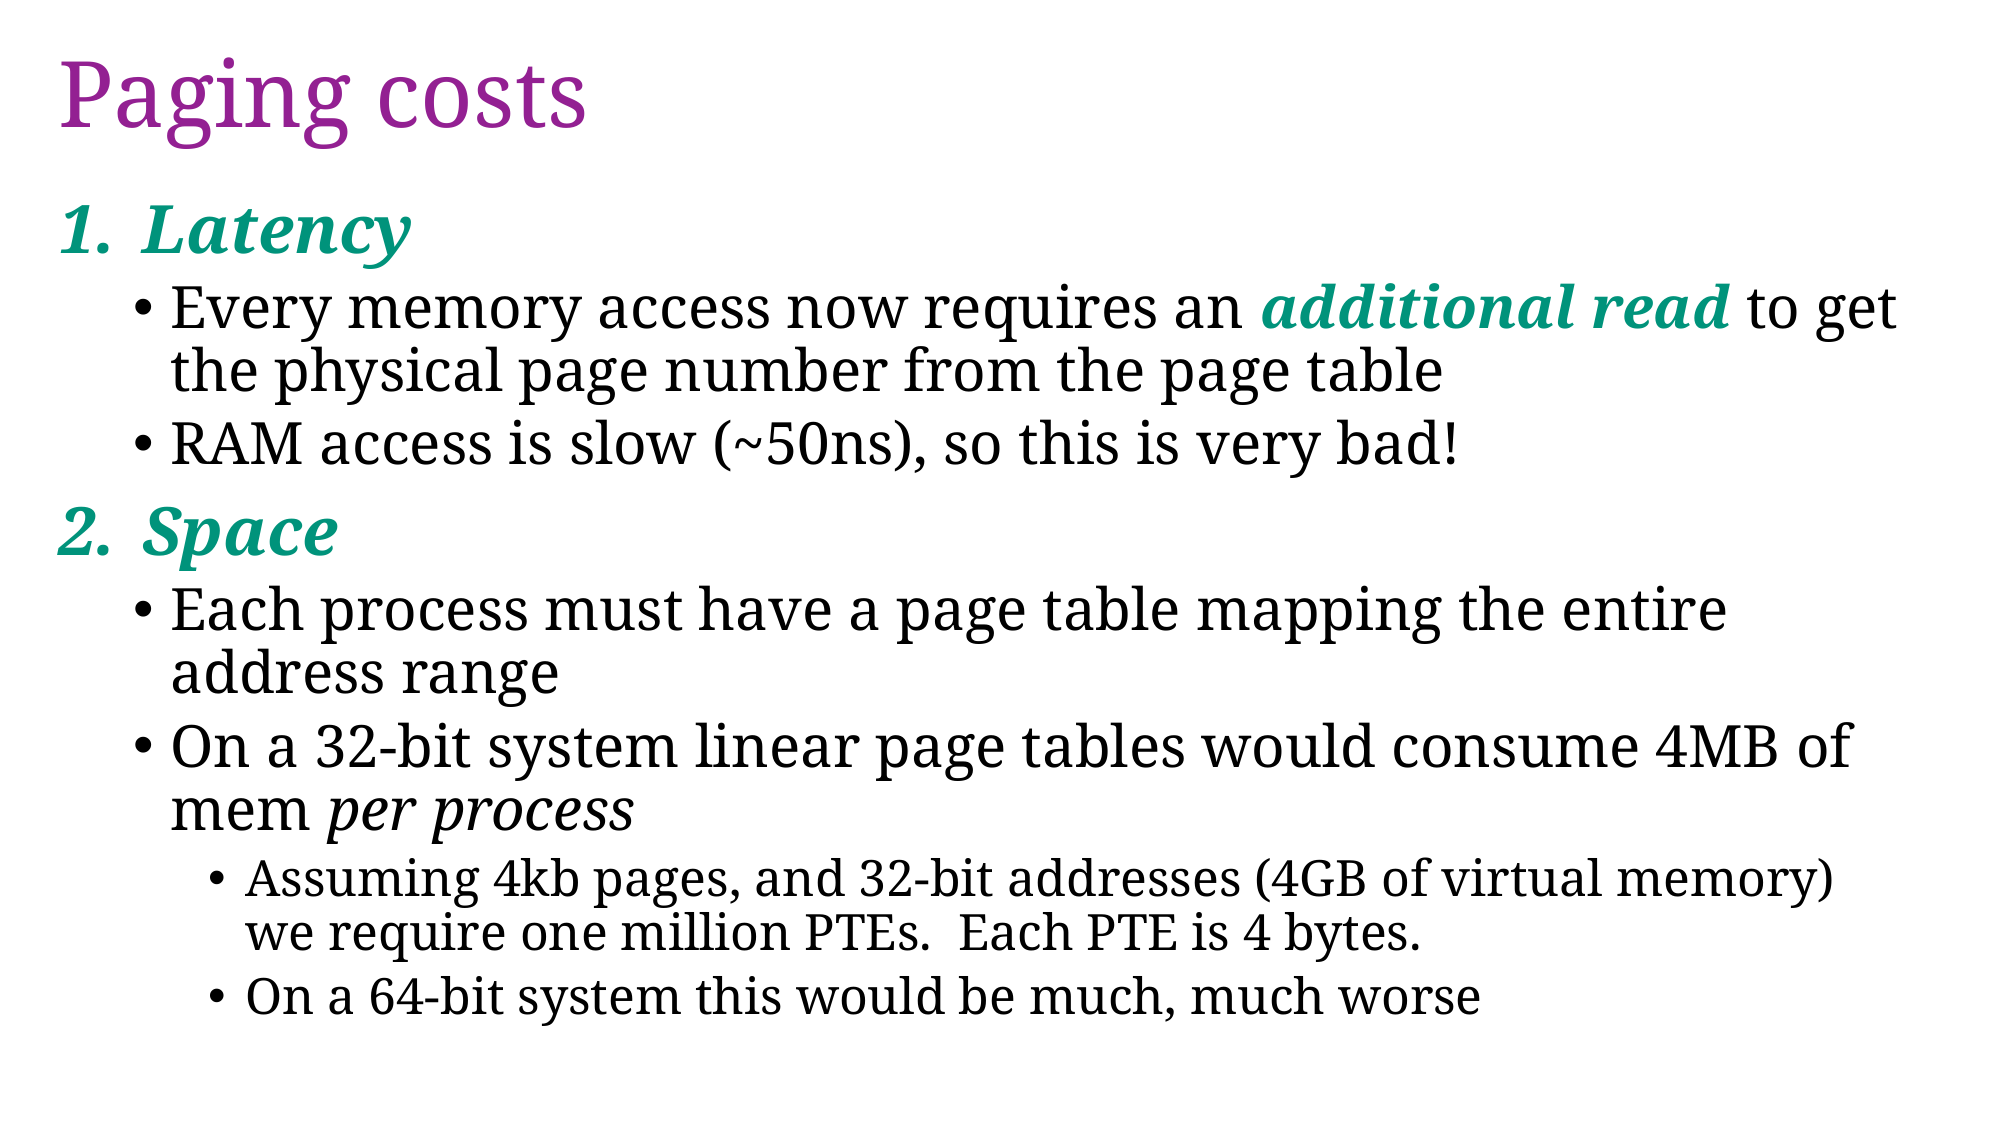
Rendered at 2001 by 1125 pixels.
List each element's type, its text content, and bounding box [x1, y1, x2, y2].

list Latency Every memory access now requires an additional read to get the physical page number from the page table RAM access is slow (~50ns), so this is very bad! Space Each process must have a page table mapping the entire address range On a 32-bit system linear page tables would consume 4MB of mem per process Assuming 4kb pages, and 32-bit addresses (4GB of virtual memory) we require one million PTEs. Each PTE is 4 bytes. On a 64-bit system this would be much, much worse [43, 188, 1953, 1106]
title Paging costs [43, 25, 1953, 171]
